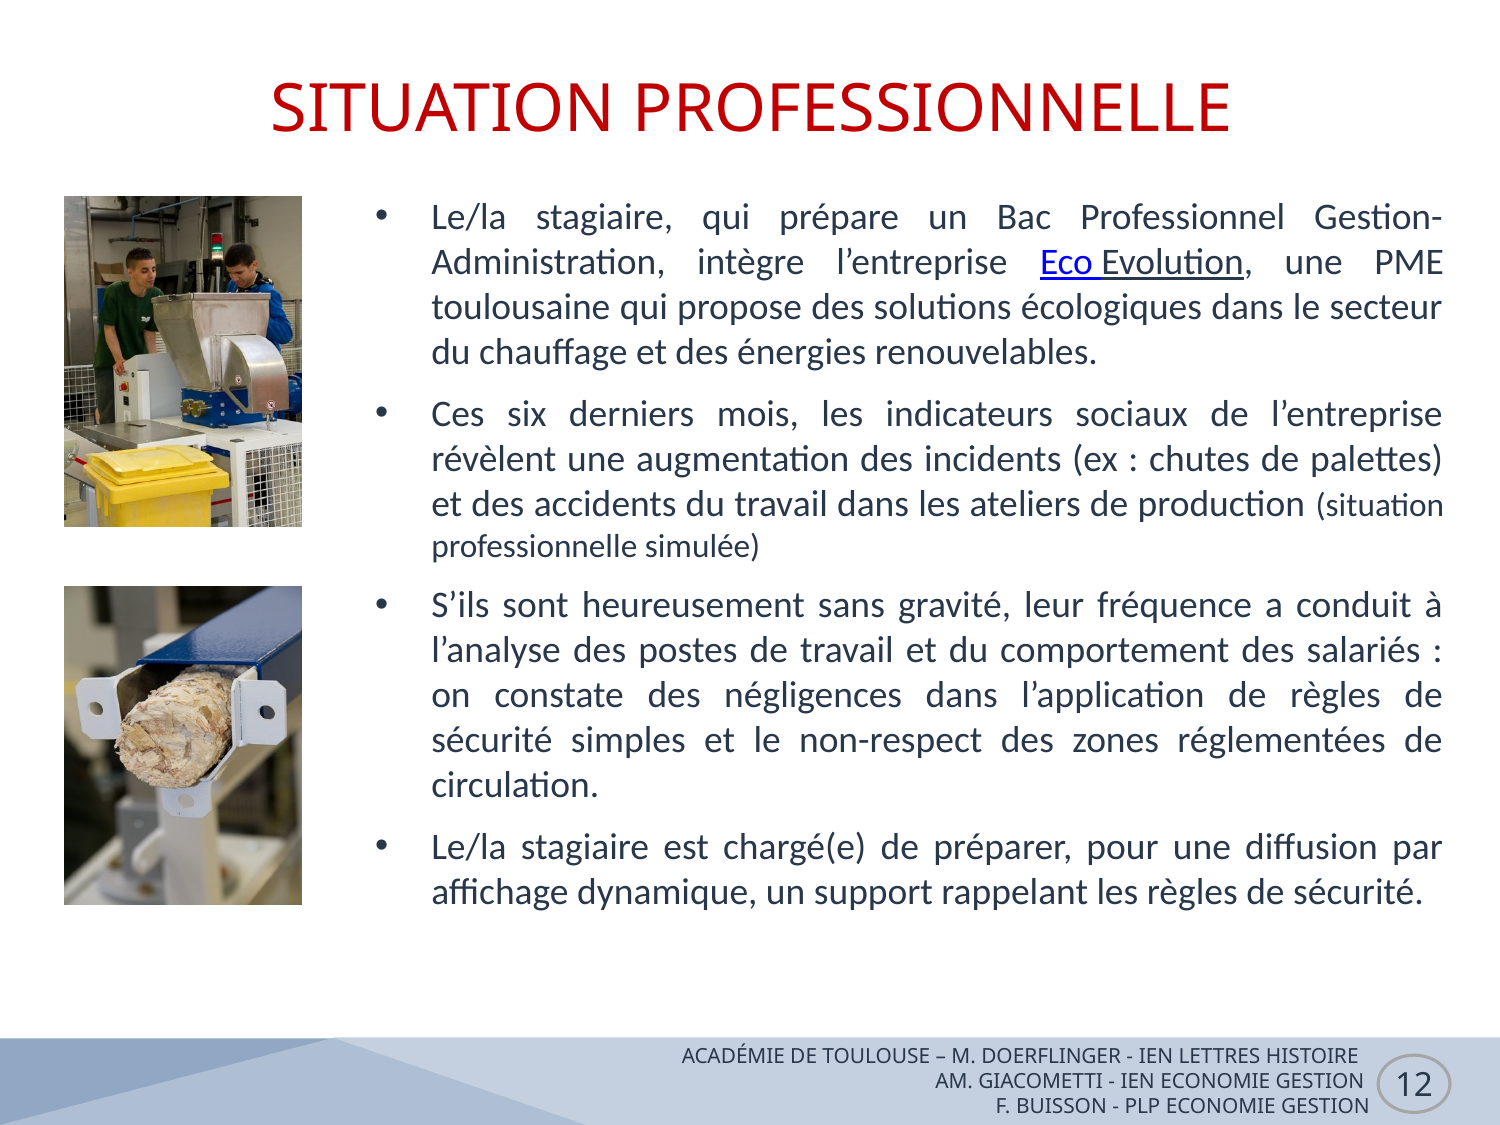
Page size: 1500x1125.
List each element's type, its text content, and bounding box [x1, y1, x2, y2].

picture [64, 196, 302, 528]
text_box 12 [1378, 1055, 1450, 1113]
text_box Le/la stagiaire, qui prépare un Bac Professionnel Gestion-Administration, intègre l’entreprise Eco Evolution, une PME toulousaine qui propose des solutions écologiques dans le secteur du chauffage et des énergies renouvelables. Ces six derniers mois, les indicateurs sociaux de l’entreprise révèlent une augmentation des incidents (ex : chutes de palettes) et des accidents du travail dans les ateliers de production (situation professionnelle simulée) S’ils sont heureusement sans gravité, leur fréquence a conduit à l’analyse des postes de travail et du comportement des salariés : on constate des négligences dans l’application de règles de sécurité simples et le non-respect des zones réglementées de circulation. Le/la stagiaire est chargé(e) de préparer, pour une diffusion par affichage dynamique, un support rappelant les règles de sécurité. [360, 128, 1459, 1033]
footer ACADÉMIE DE TOULOUSE – M. DOERFLINGER - IEN LETTRES HISTOIRE AM. GIACOMETTI - IEN ECONOMIE GESTION F. BUISSON - PLP ECONOMIE GESTION [596, 1034, 1372, 1125]
text_box SITUATION PROFESSIONNELLE [134, 57, 1369, 153]
picture [64, 585, 302, 906]
